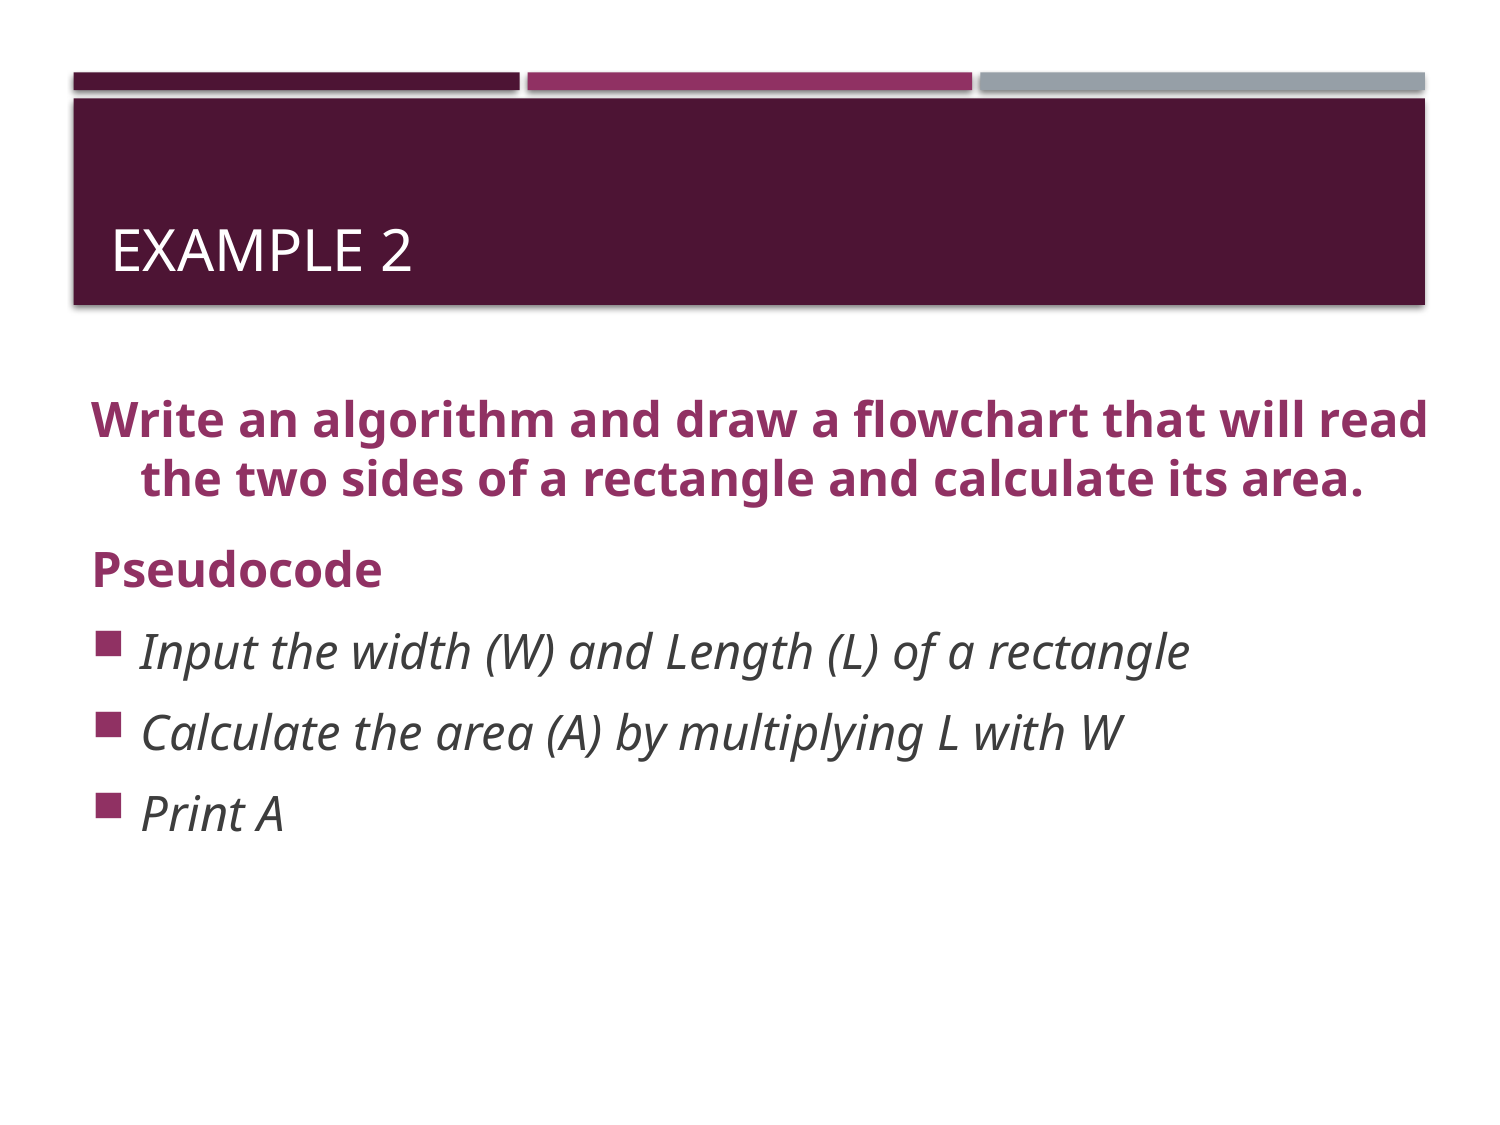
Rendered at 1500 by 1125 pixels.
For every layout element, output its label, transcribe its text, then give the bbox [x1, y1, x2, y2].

list Write an algorithm and draw a flowchart that will read the two sides of a rectangle and calculate its area. Pseudocode Input the width (W) and Length (L) of a rectangle Calculate the area (A) by multiplying L with W Print A [76, 352, 1458, 877]
title Example 2 [95, 112, 1406, 291]
